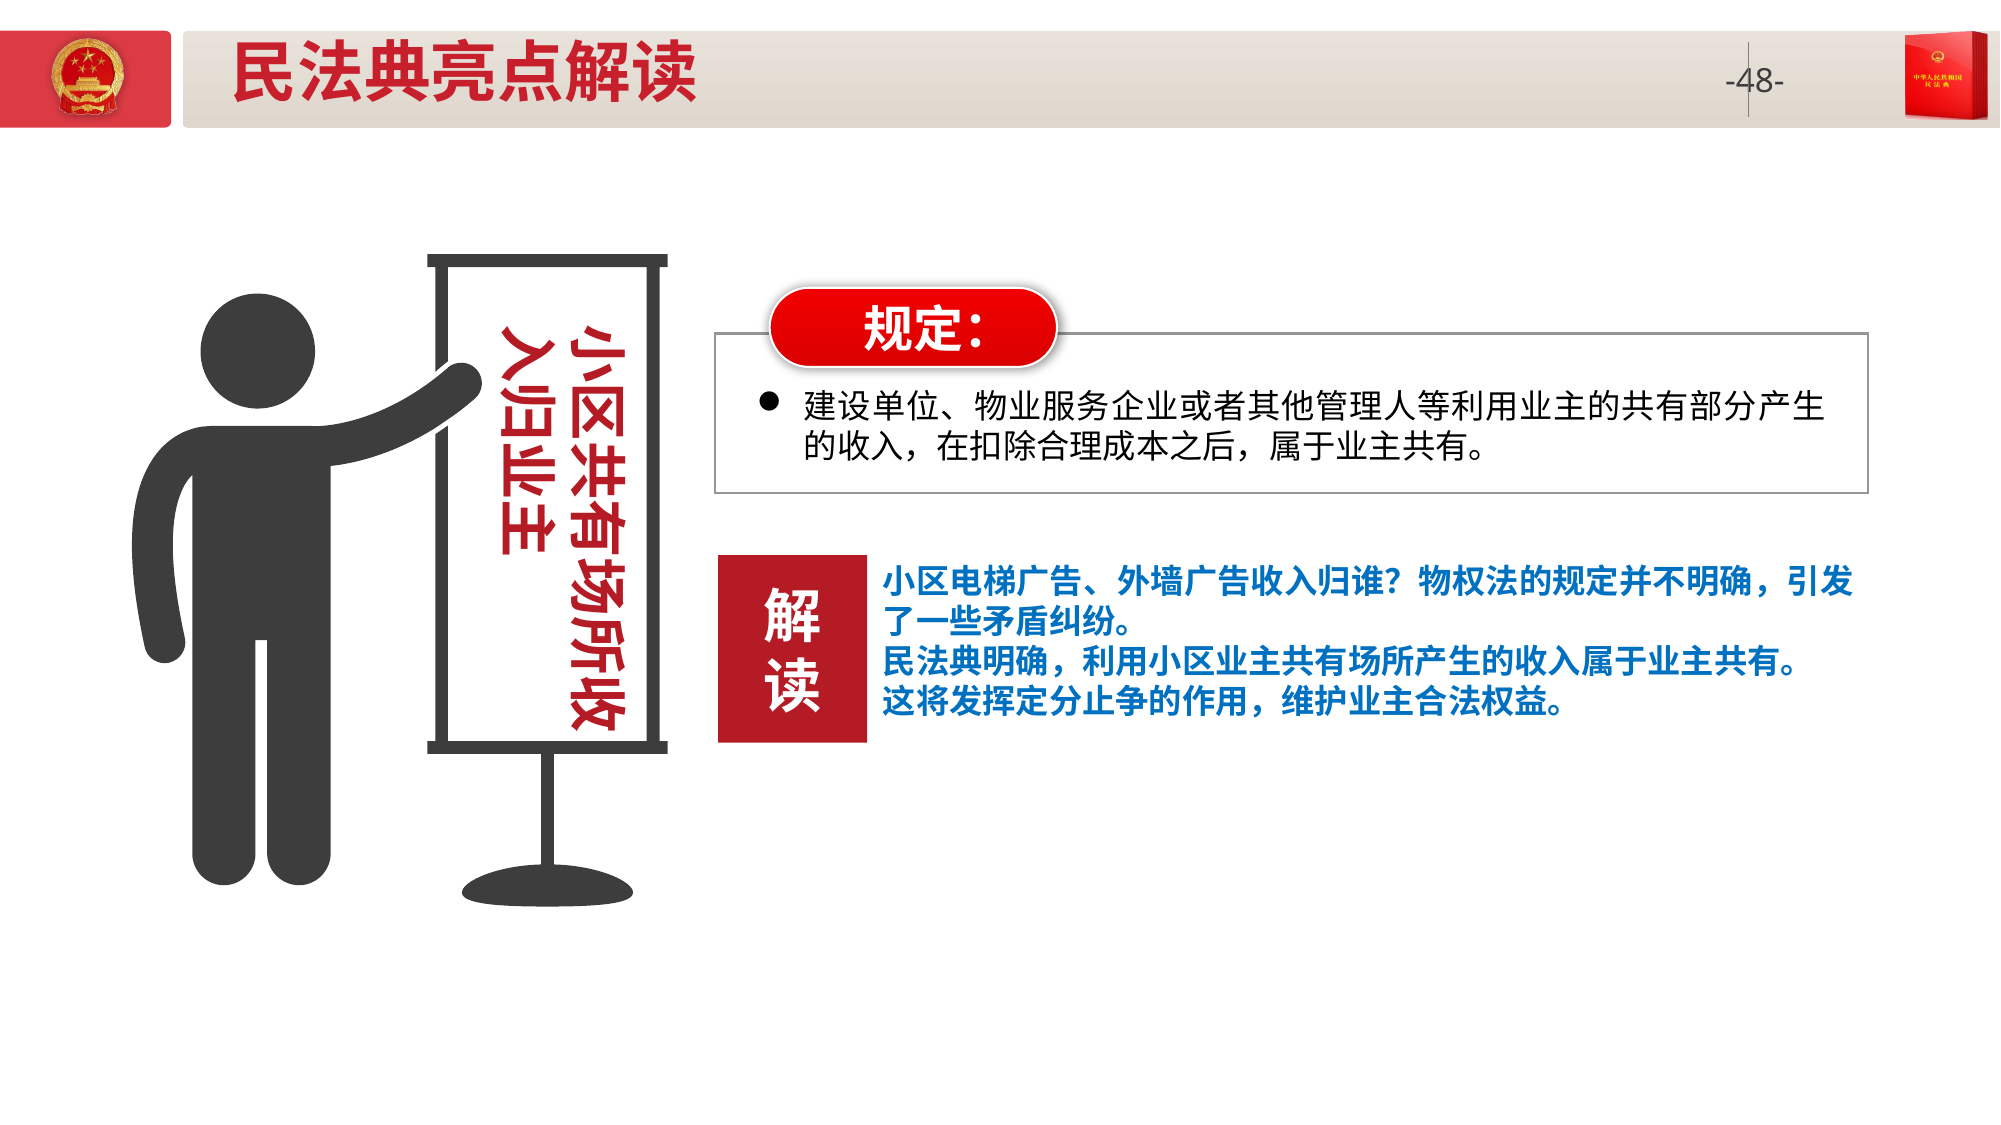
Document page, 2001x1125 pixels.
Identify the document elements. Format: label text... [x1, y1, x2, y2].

text_box 解 读 [717, 554, 868, 744]
title 民法典亮点解读 [215, 36, 1749, 115]
text_box 建设单位、物业服务企业或者其他管理人等利用业主的共有部分产生的收入，在扣除合理成本之后，属于业主共有。 [742, 378, 1841, 473]
picture [44, 38, 127, 117]
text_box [131, 254, 668, 907]
text_box 规定： [769, 287, 1058, 367]
text_box 小区电梯广告、外墙广告收入归谁？物权法的规定并不明确，引发了一些矛盾纠纷。 民法典明确，利用小区业主共有场所产生的收入属于业主共有。 这将发挥定分止争的作用，维护业主合法权益。 [868, 553, 1868, 728]
text_box [714, 332, 1869, 494]
picture [1865, 22, 2001, 120]
